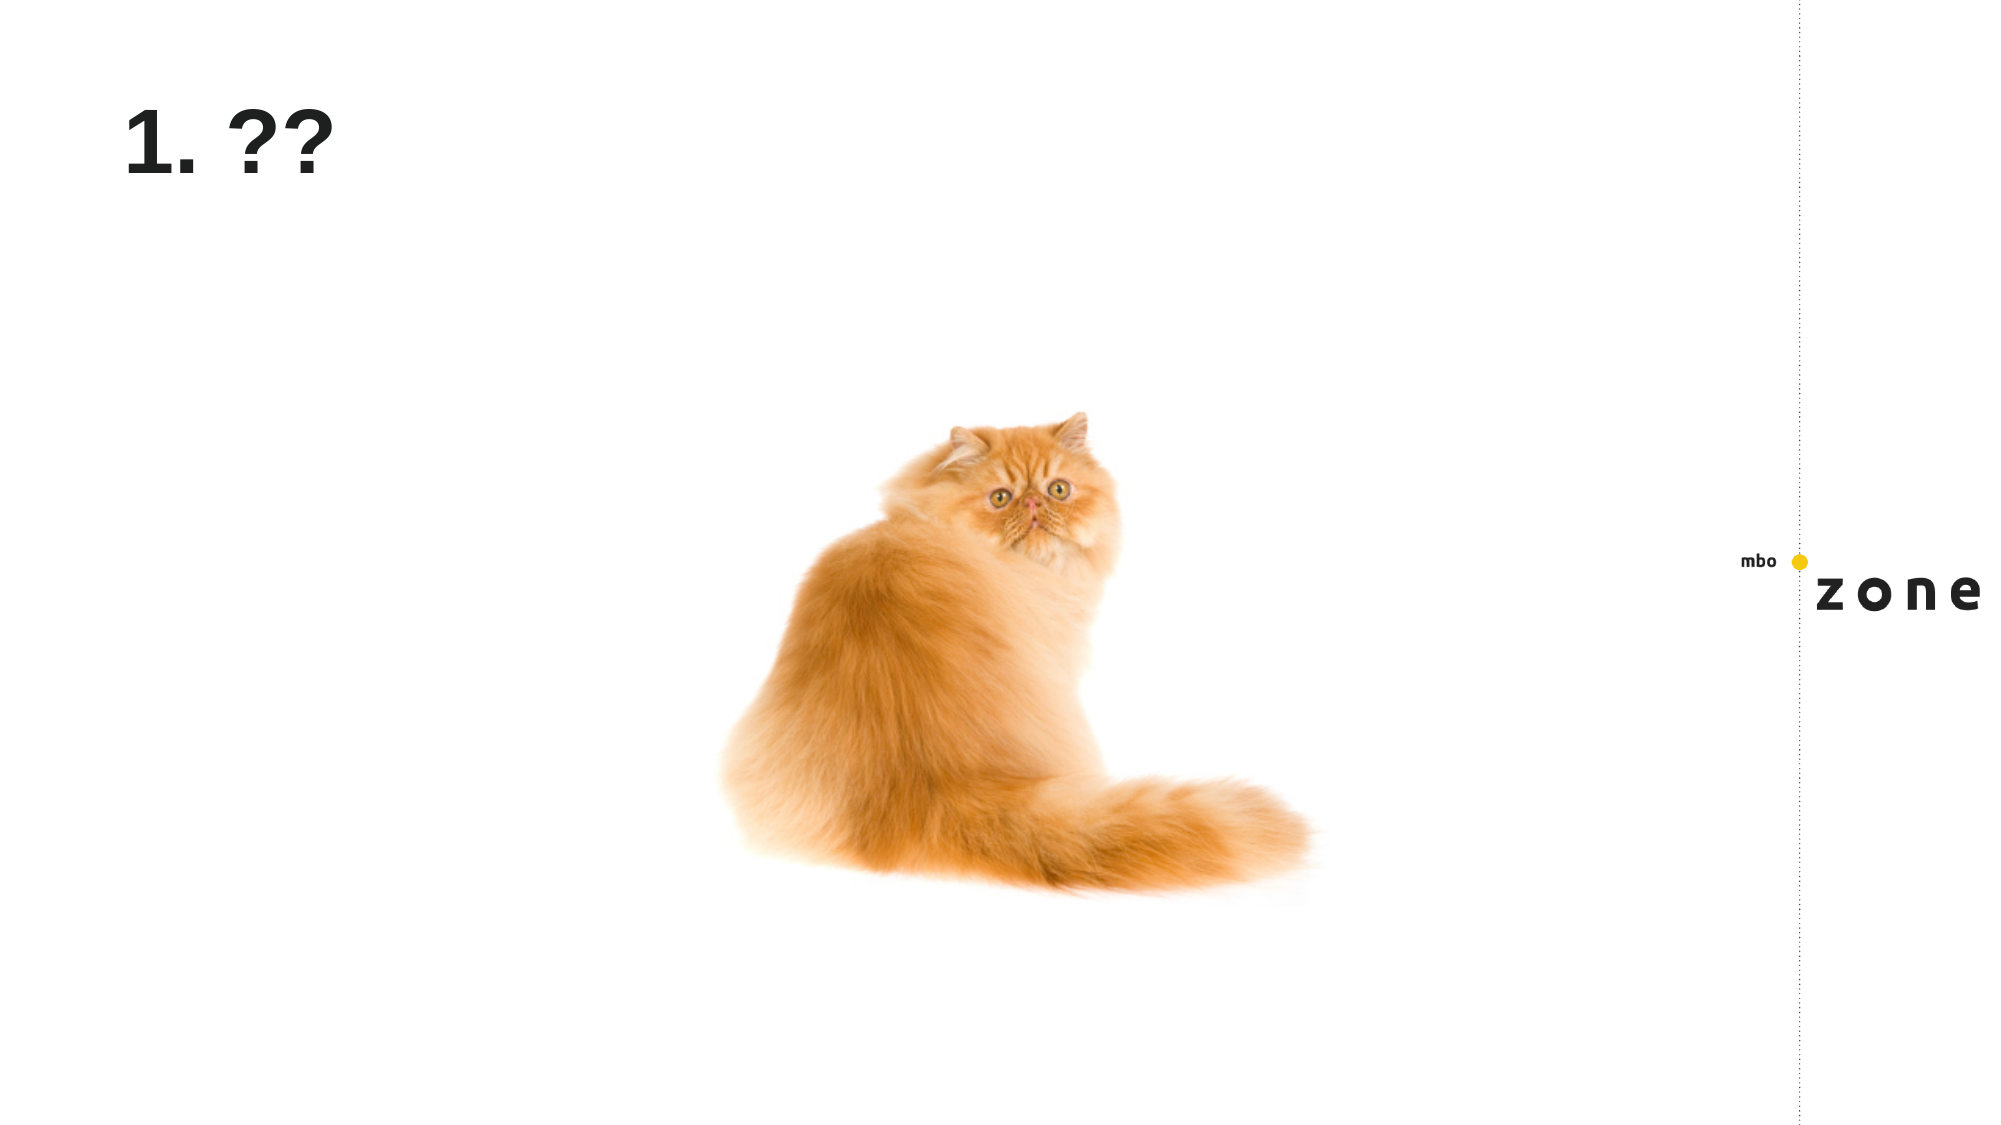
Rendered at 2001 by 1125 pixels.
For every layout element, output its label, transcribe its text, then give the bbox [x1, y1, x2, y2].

picture [1596, 0, 2001, 1125]
title 1. ?? [124, 94, 1607, 272]
picture [704, 397, 1330, 907]
